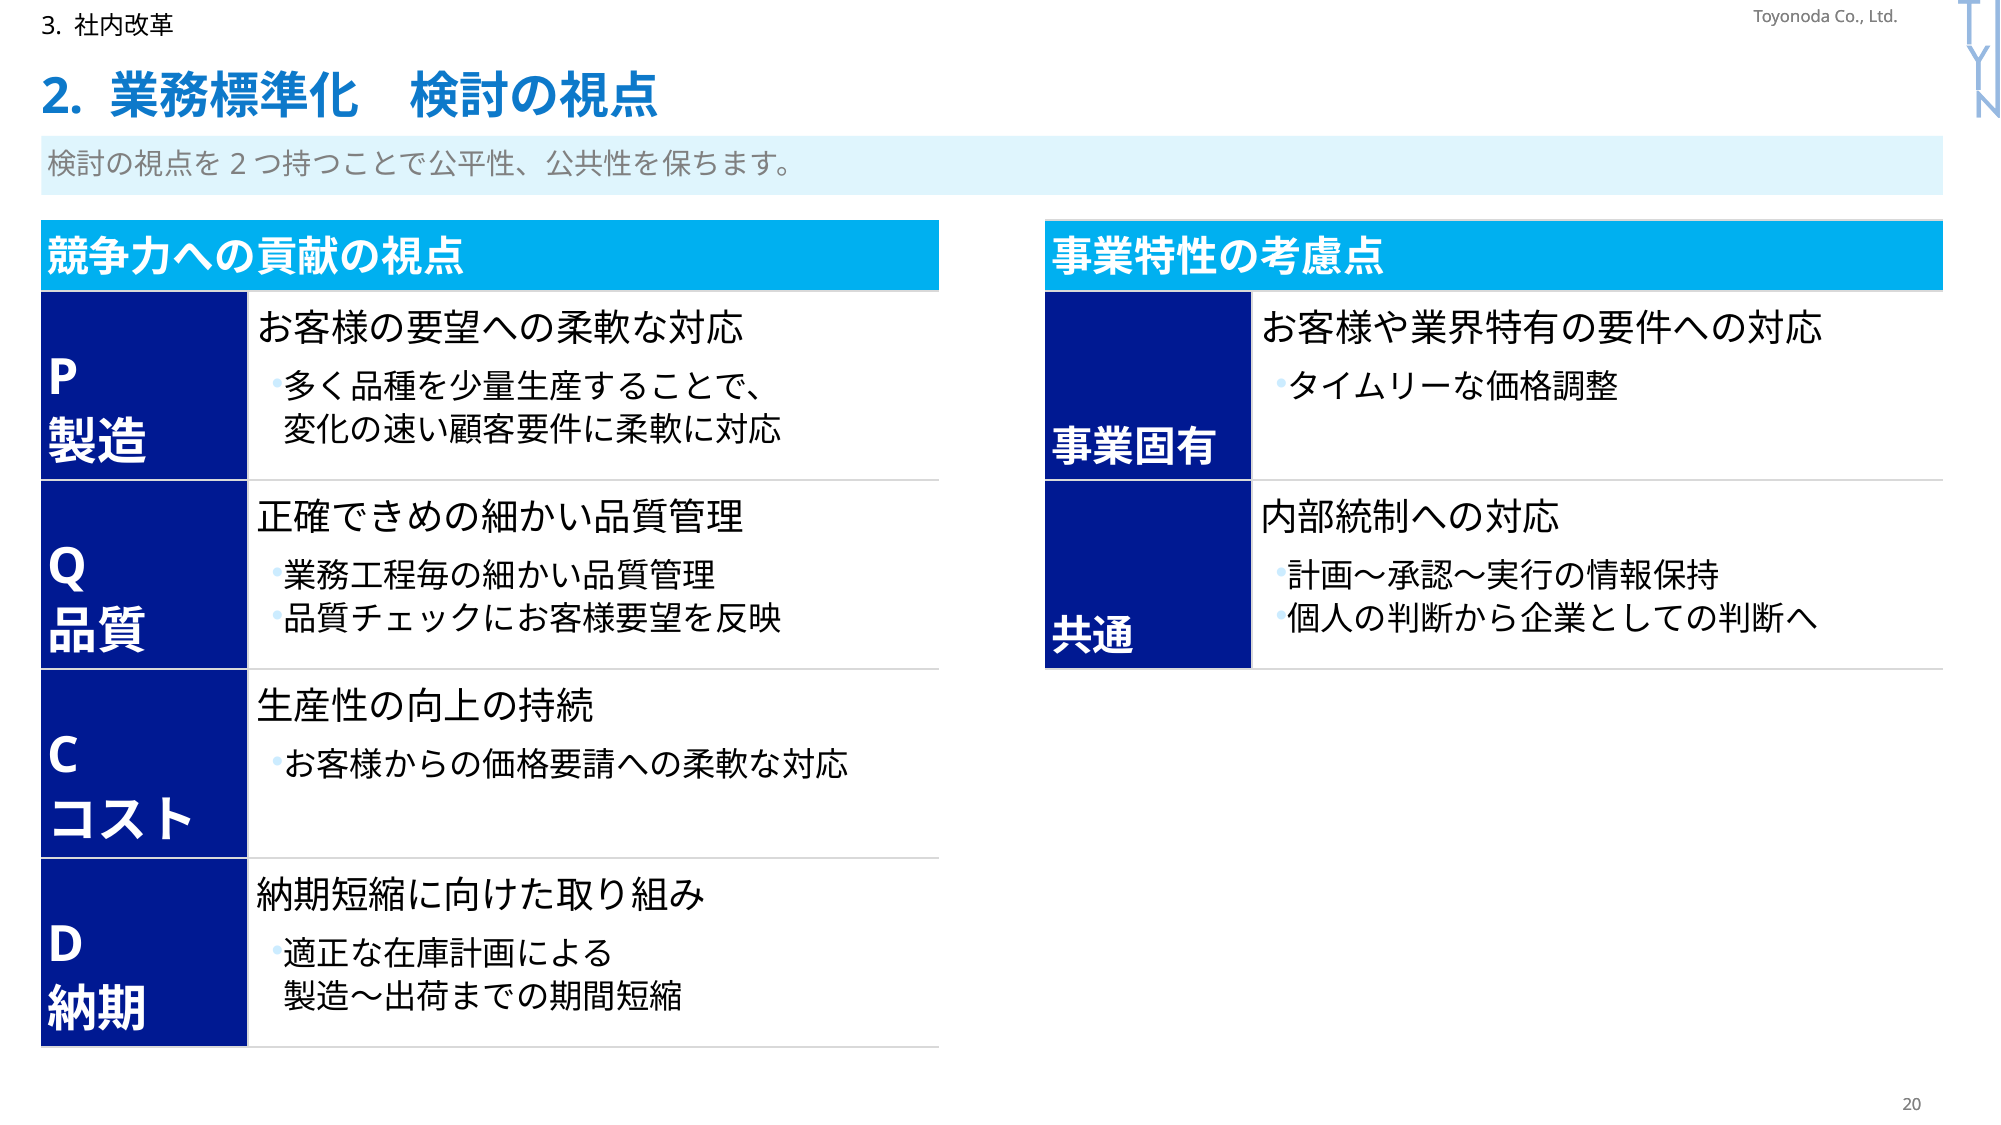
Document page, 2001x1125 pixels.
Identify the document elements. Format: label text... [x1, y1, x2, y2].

table_header 競争力への貢献の視点 [41, 220, 939, 290]
table_cell 内部統制への対応 計画～承認～実行の情報保持 個人の判断から企業としての判断へ [1253, 481, 1943, 668]
table_cell 納期短縮に向けた取り組み 適正な在庫計画による 製造～出荷までの期間短縮 [249, 859, 939, 1046]
table_cell 正確できめの細かい品質管理 業務工程毎の細かい品質管理 品質チェックにお客様要望を反映 [249, 481, 939, 668]
table_cell C コスト [41, 670, 247, 857]
table_cell お客様の要望への柔軟な対応 多く品種を少量生産することで、 変化の速い顧客要件に柔軟に対応 [249, 292, 939, 479]
table_cell Q 品質 [41, 481, 247, 668]
list 3. 社内改革 [41, 5, 998, 48]
table_cell 共通 [1045, 481, 1251, 668]
table_cell お客様や業界特有の要件への対応 タイムリーな価格調整 [1253, 292, 1943, 479]
table_cell 事業固有 [1045, 292, 1251, 479]
table_cell P 製造 [41, 292, 247, 479]
title 2. 業務標準化 検討の視点 [41, 53, 1943, 142]
picture [1958, 0, 2000, 118]
table_header 事業特性の考慮点 [1045, 221, 1943, 290]
list 検討の視点を2つ持つことで公平性、公共性を保ちます。 [41, 142, 1943, 195]
table_cell D 納期 [41, 859, 247, 1046]
table_cell 生産性の向上の持続 お客様からの価格要請への柔軟な対応 [249, 670, 939, 857]
